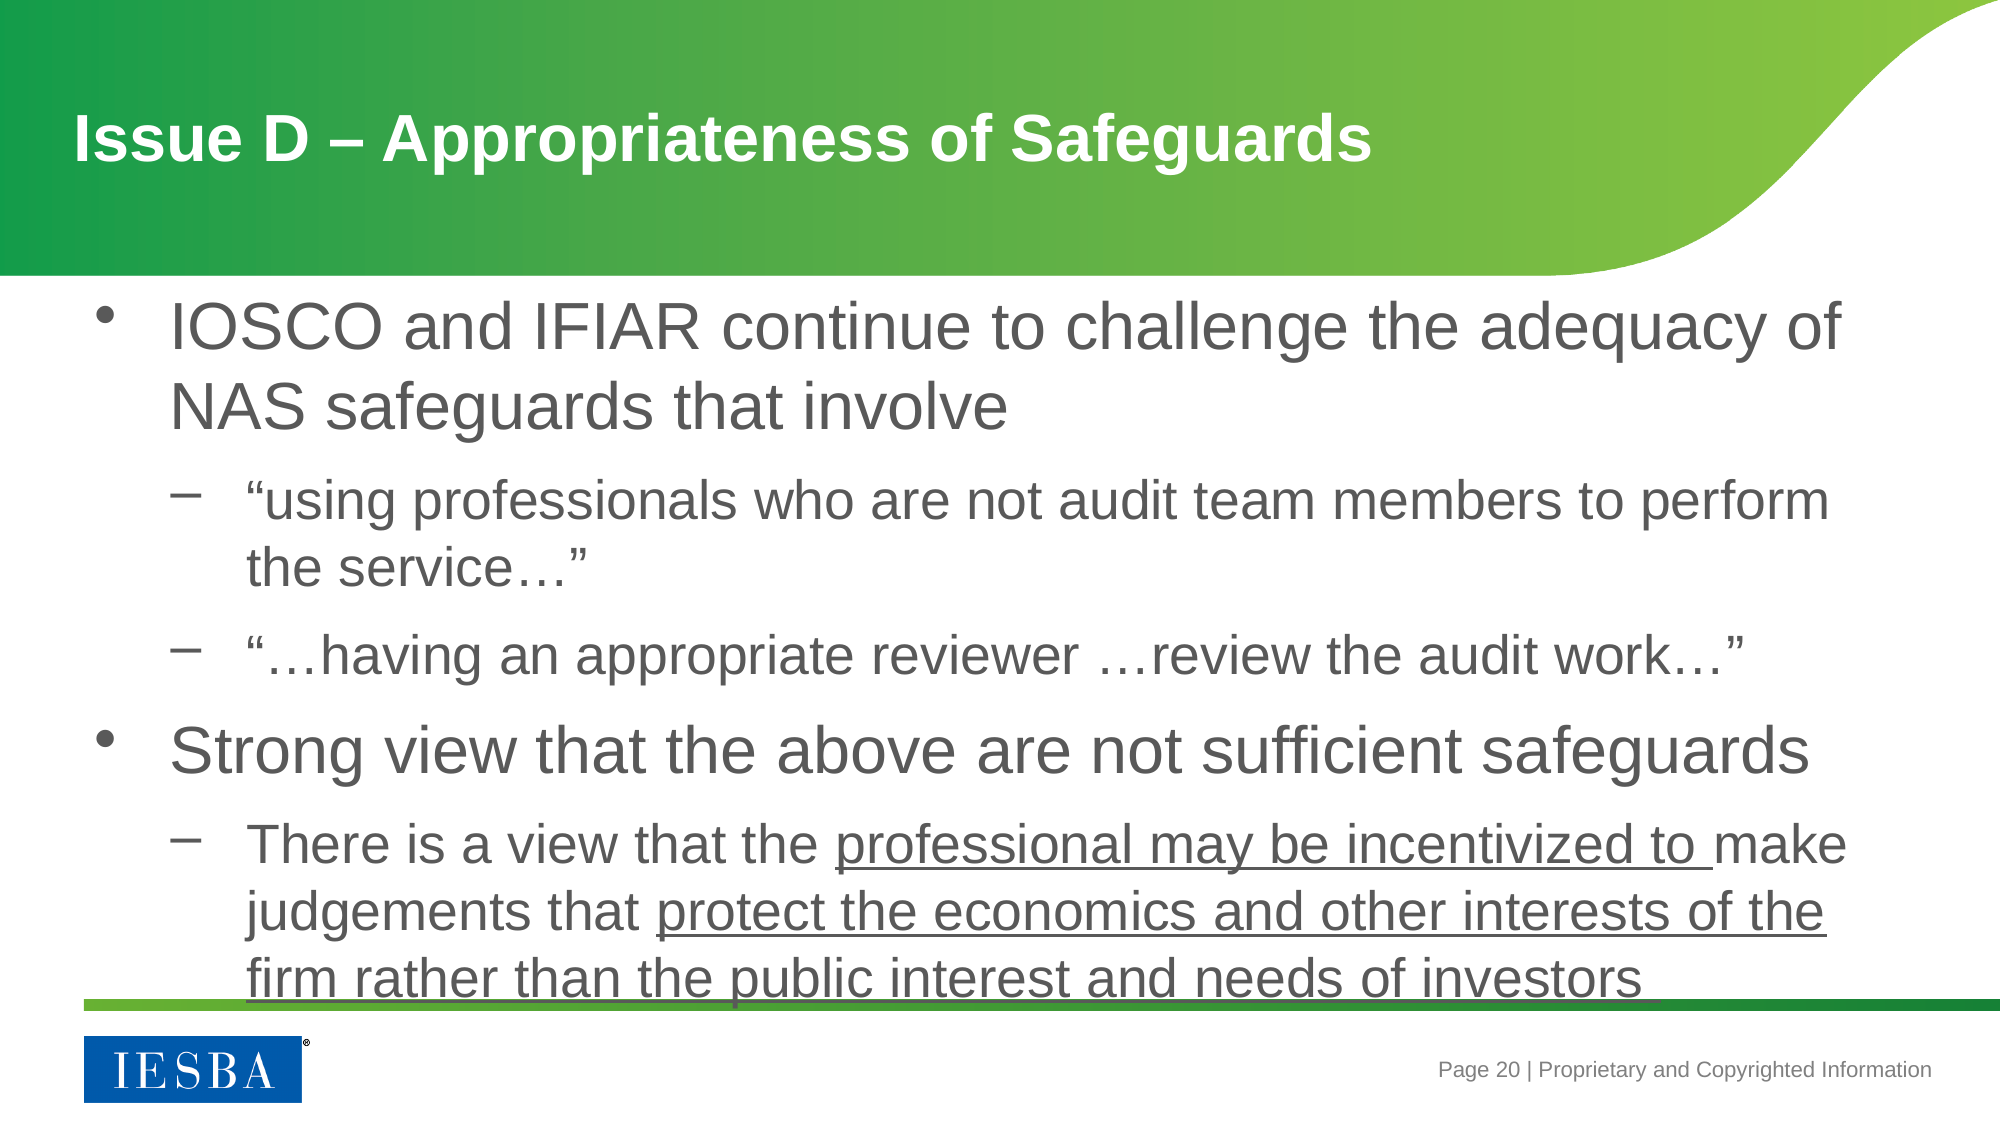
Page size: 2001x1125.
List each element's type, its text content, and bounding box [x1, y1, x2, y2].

picture [0, 0, 2000, 276]
picture [84, 1036, 310, 1103]
title Issue D – Appropriateness of Safeguards [73, 90, 1817, 179]
list IOSCO and IFIAR continue to challenge the adequacy of NAS safeguards that involve “using professionals who are not audit team members to perform the service…” “…having an appropriate reviewer …review the audit work…” Strong view that the above are not sufficient safeguards There is a view that the professional may be incentivized to make judgements that protect the economics and other interests of the firm rather than the public interest and needs of investors [79, 275, 1909, 947]
